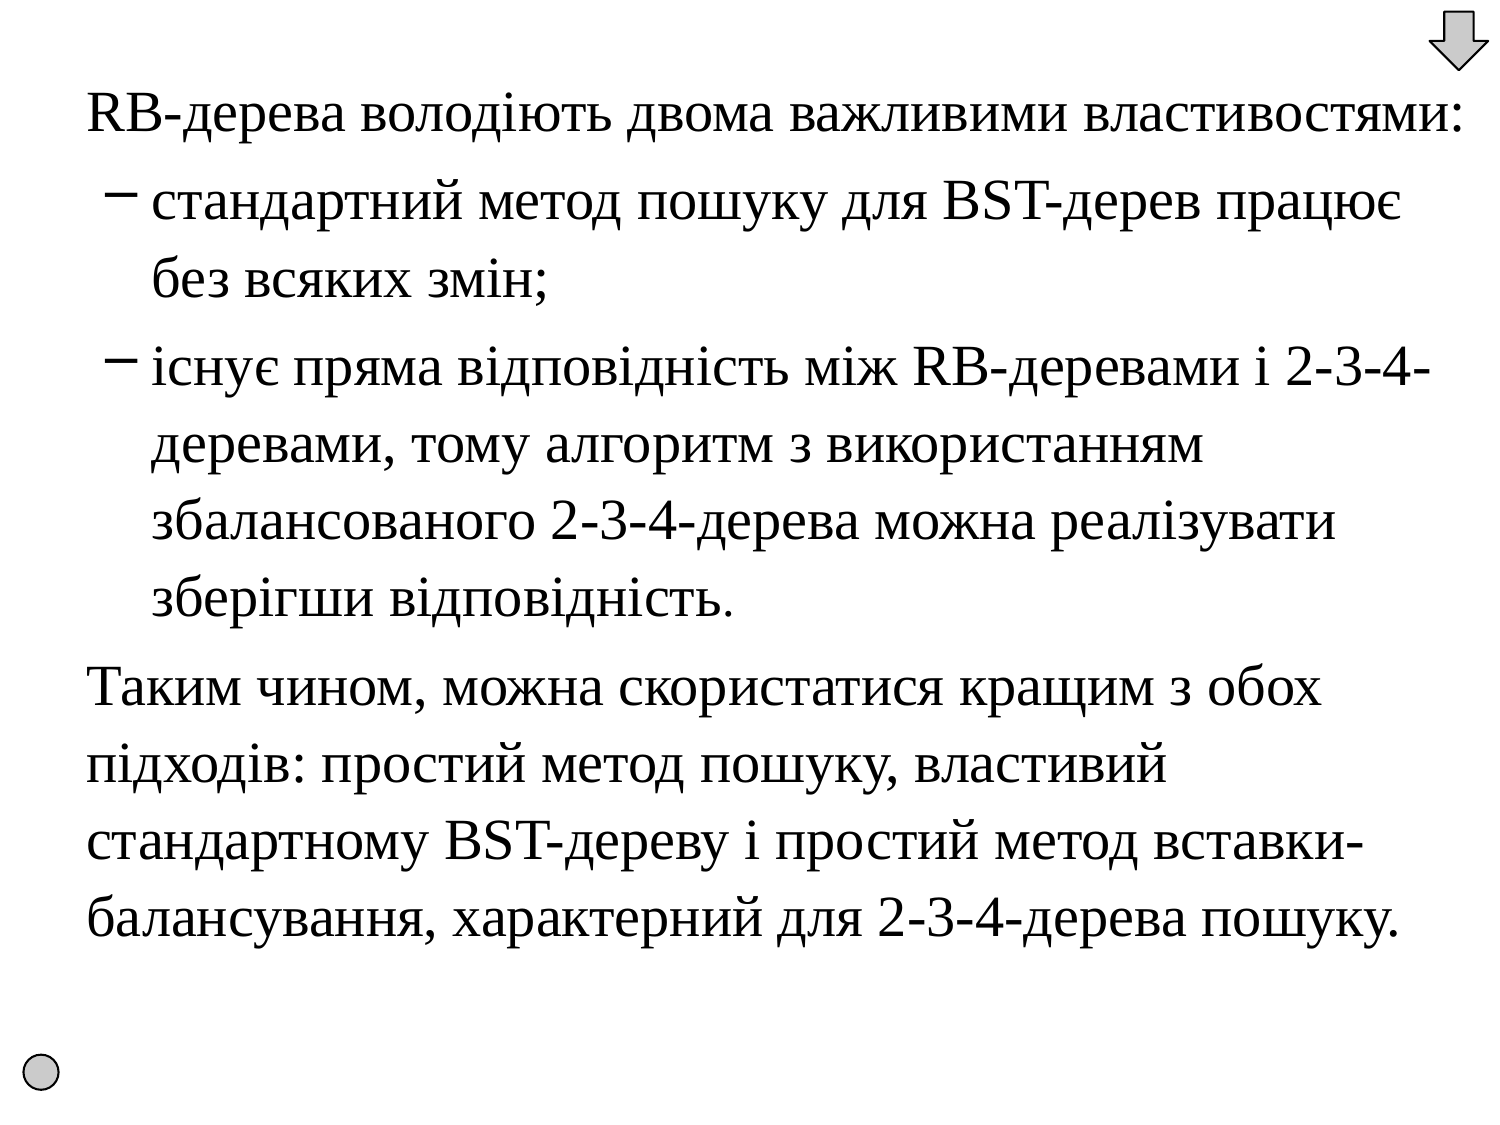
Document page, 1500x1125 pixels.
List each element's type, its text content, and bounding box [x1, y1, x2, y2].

text_box [1429, 11, 1489, 71]
list RB-дерева володіють двома важливими властивостями: стандартний метод пошуку для BST-дерев працює без всяких змін; існує пряма відповідність між RB-деревами і 2-3-4-деревами, тому алгоритм з використанням збалансованого 2-3-4-дерева можна реалізувати зберігши відповідність. Таким чином, можна скористатися кращим з обох підходів: простий метод пошуку, властивий стандартному BST-дереву і простий метод вставки-балансування, характерний для 2-3-4-дерева пошуку. [0, 58, 1500, 1125]
text_box [23, 1054, 59, 1090]
